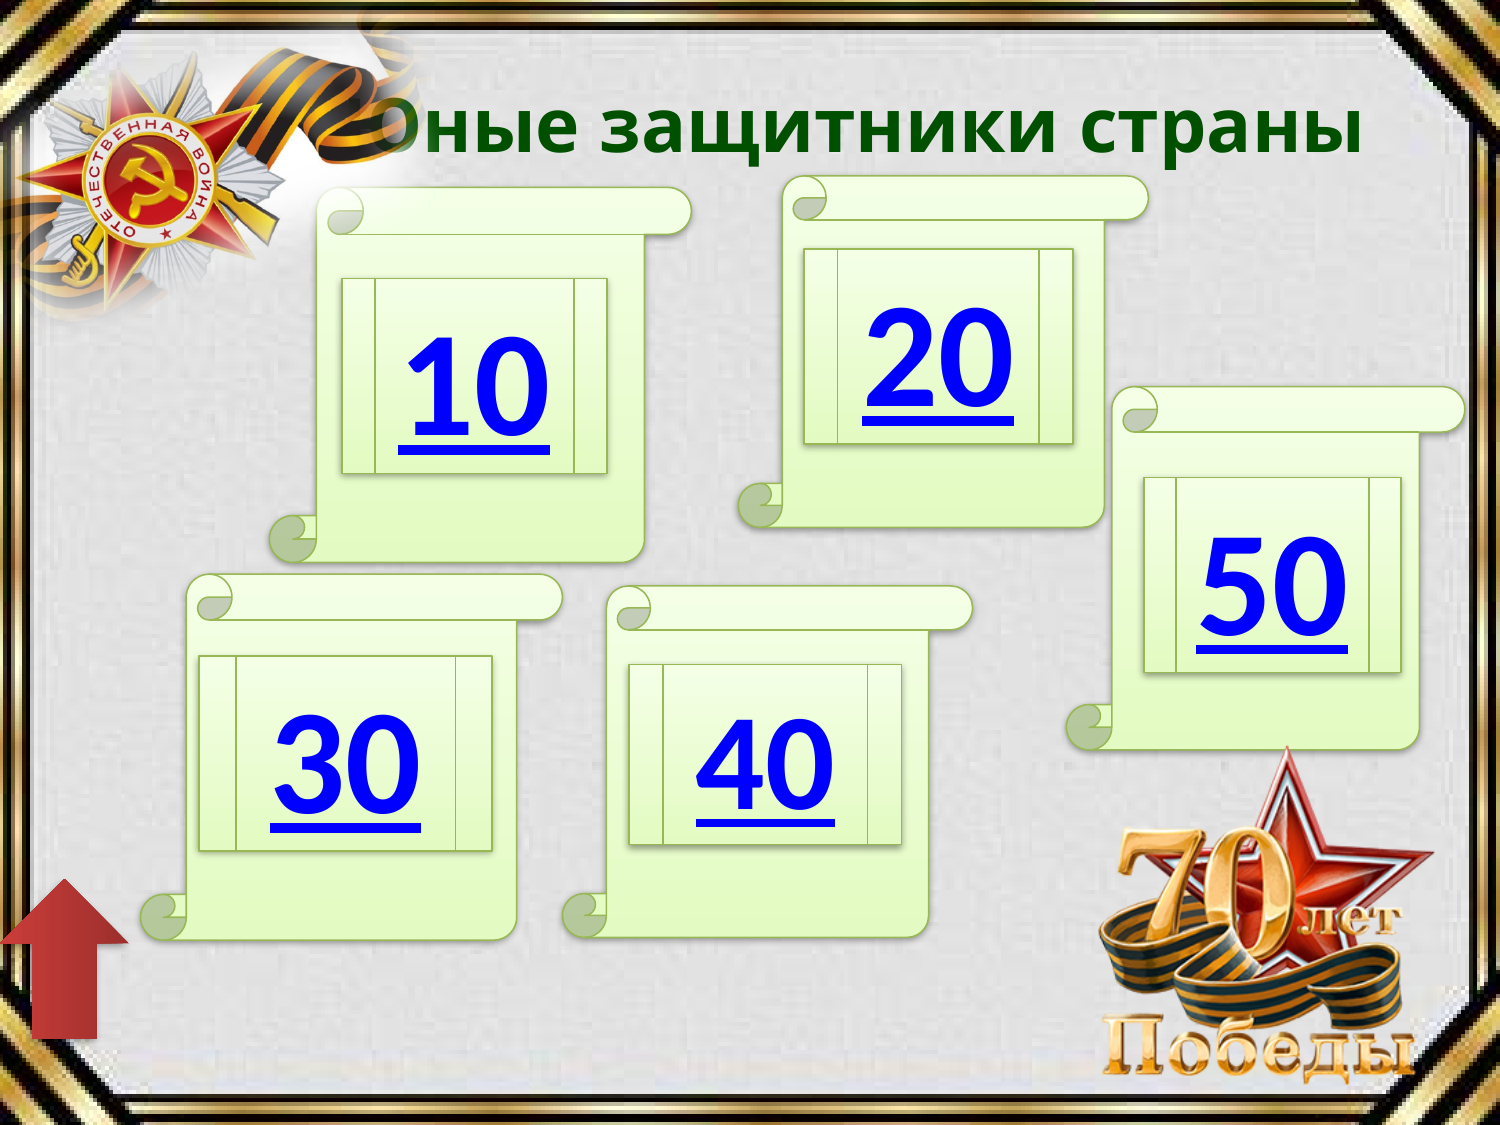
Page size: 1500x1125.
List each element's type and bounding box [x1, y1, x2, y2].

picture [0, 0, 1500, 1125]
text_box [1066, 386, 1466, 751]
text_box [738, 175, 1149, 528]
text_box [562, 585, 973, 938]
text_box [140, 573, 563, 941]
text_box [269, 187, 692, 563]
